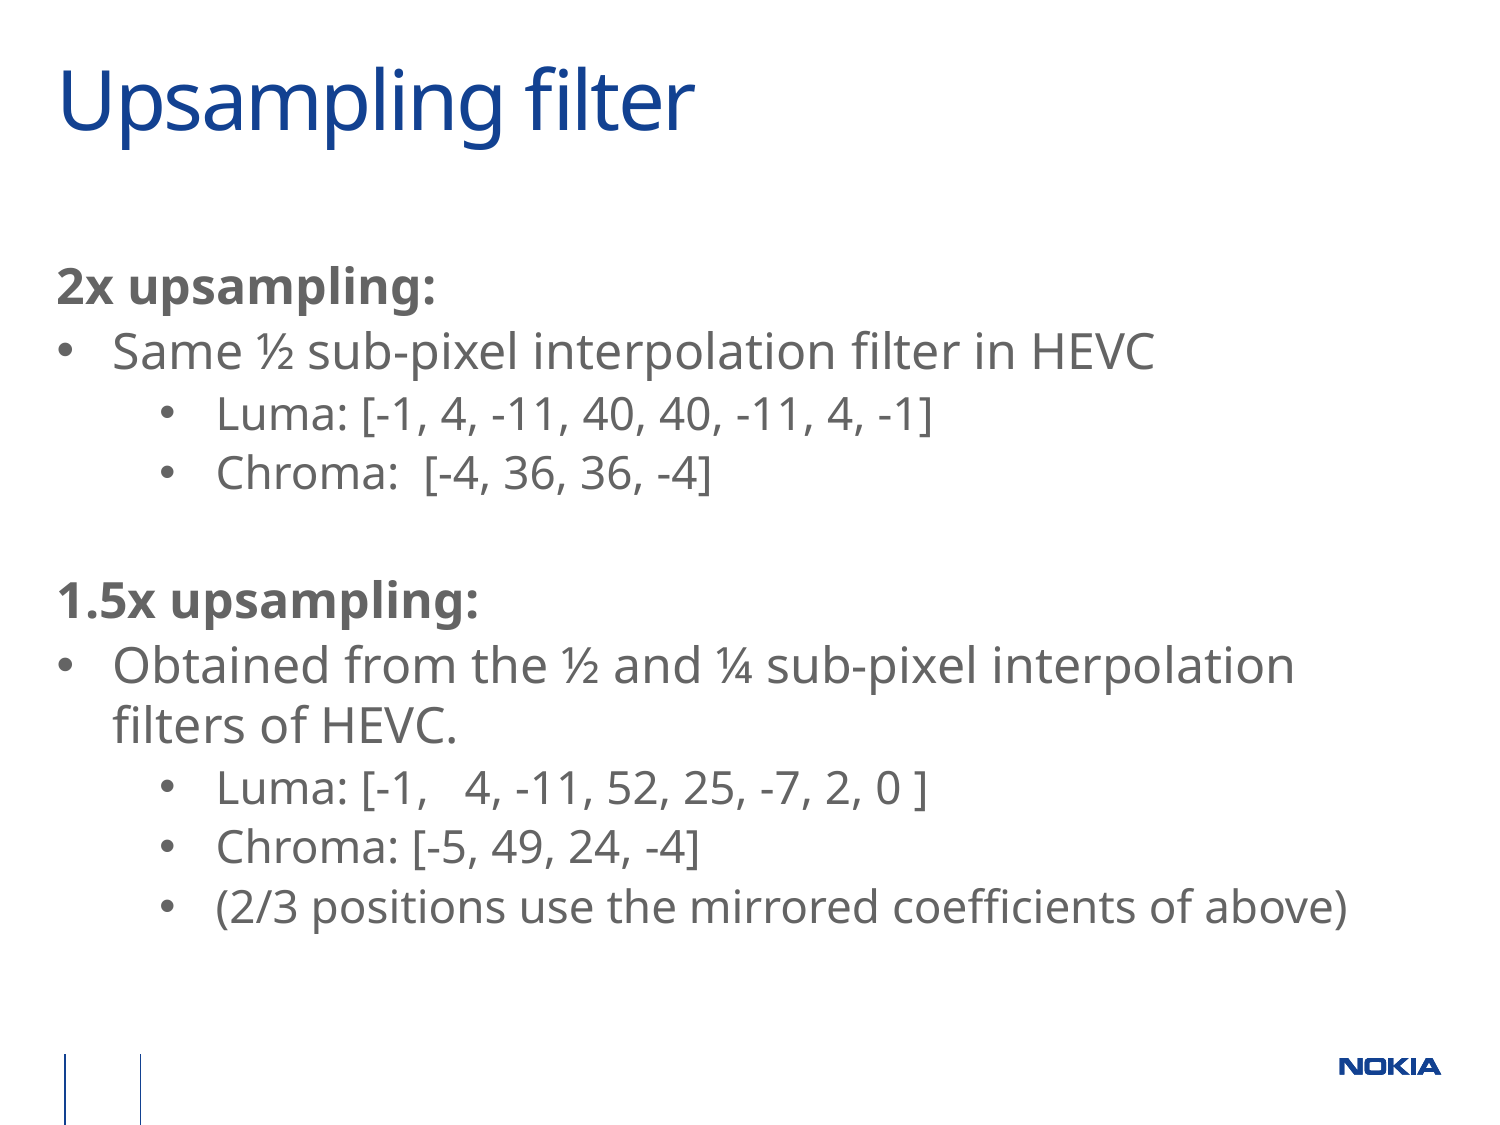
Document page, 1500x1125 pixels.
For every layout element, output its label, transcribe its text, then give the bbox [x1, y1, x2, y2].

list 2x upsampling: Same ½ sub-pixel interpolation filter in HEVC Luma: [-1, 4, -11, 40, 40, -11, 4, -1] Chroma: [-4, 36, 36, -4] 1.5x upsampling: Obtained from the ½ and ¼ sub-pixel interpolation filters of HEVC. Luma: [-1, 4, -11, 52, 25, -7, 2, 0 ] Chroma: [-5, 49, 24, -4] (2/3 positions use the mirrored coefficients of above) [56, 254, 1436, 1032]
title Upsampling filter [56, 47, 1433, 149]
